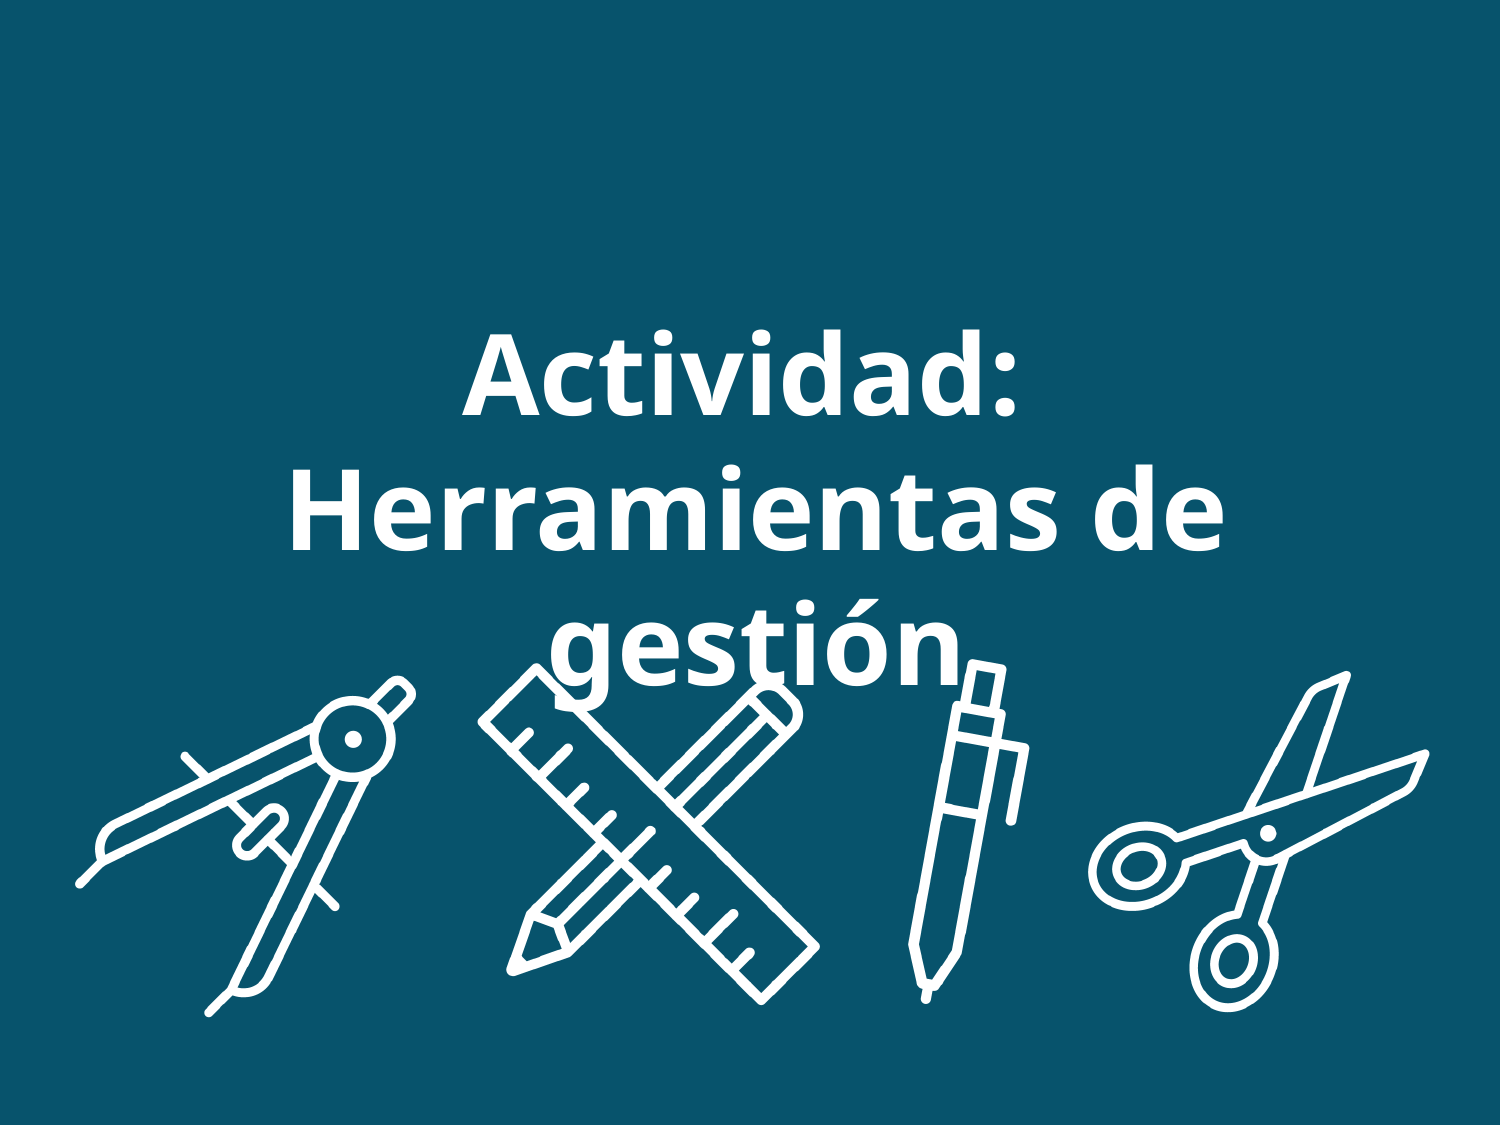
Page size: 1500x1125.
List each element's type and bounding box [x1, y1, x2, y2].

picture [723, 465, 740, 480]
picture [909, 660, 1029, 1003]
picture [1011, 488, 1056, 551]
picture [823, 488, 879, 549]
picture [681, 354, 743, 414]
picture [689, 623, 734, 686]
picture [942, 488, 996, 551]
picture [496, 488, 535, 549]
picture [655, 330, 672, 345]
picture [854, 353, 908, 416]
picture [623, 623, 678, 686]
picture [784, 330, 840, 416]
picture [797, 624, 813, 684]
picture [891, 476, 933, 551]
picture [848, 599, 878, 616]
picture [753, 330, 770, 345]
picture [828, 623, 886, 686]
picture [996, 398, 1014, 416]
picture [754, 488, 809, 551]
picture [1167, 488, 1222, 551]
picture [996, 353, 1014, 371]
picture [753, 354, 769, 414]
picture [545, 353, 592, 416]
picture [723, 489, 739, 549]
picture [294, 470, 358, 549]
picture [375, 488, 430, 551]
picture [463, 335, 538, 414]
picture [1096, 465, 1152, 551]
picture [540, 488, 594, 551]
picture [76, 676, 415, 1017]
picture [923, 330, 979, 416]
picture [612, 488, 705, 549]
picture [901, 623, 957, 684]
picture [478, 611, 819, 1004]
picture [797, 600, 814, 615]
picture [655, 354, 671, 414]
picture [445, 488, 484, 549]
picture [1089, 672, 1429, 1012]
picture [600, 341, 642, 416]
